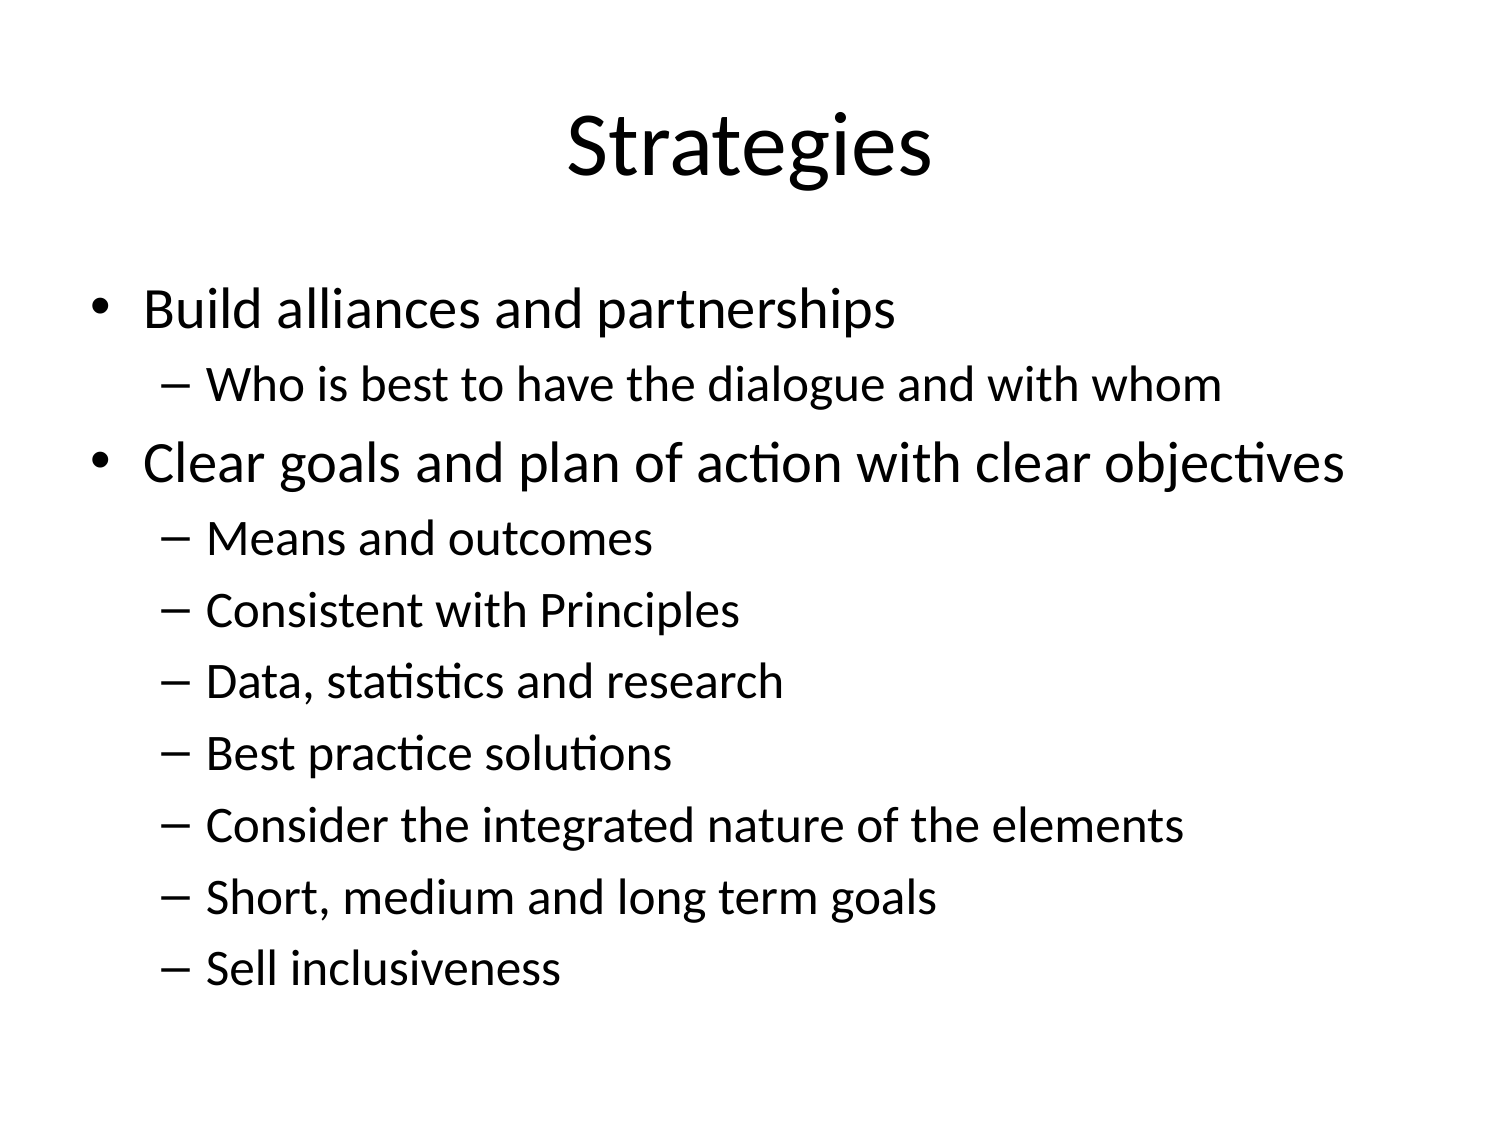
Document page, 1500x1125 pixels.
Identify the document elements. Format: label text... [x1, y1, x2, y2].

list Build alliances and partnerships Who is best to have the dialogue and with whom Clear goals and plan of action with clear objectives Means and outcomes Consistent with Principles Data, statistics and research Best practice solutions Consider the integrated nature of the elements Short, medium and long term goals Sell inclusiveness [75, 262, 1425, 1005]
title Strategies [75, 45, 1425, 233]
